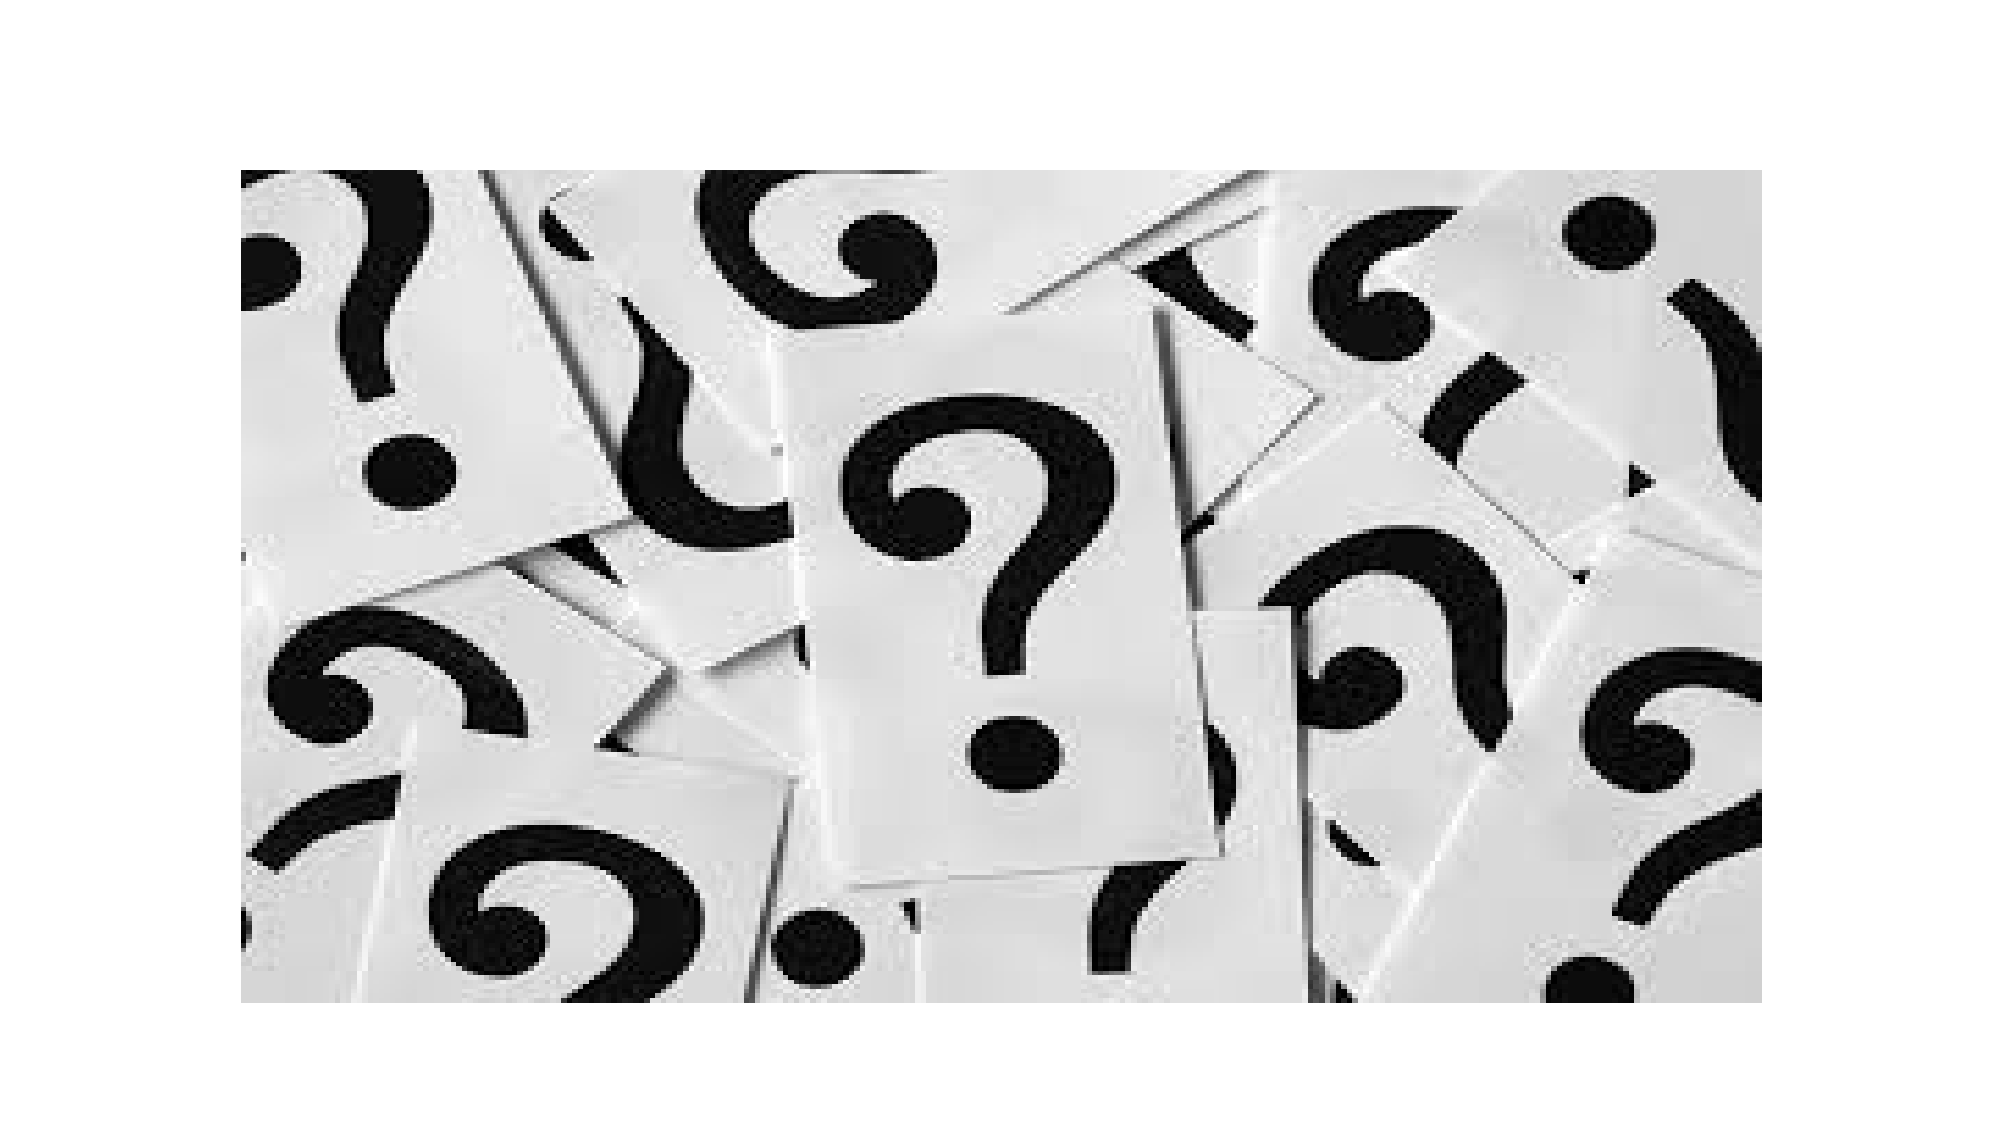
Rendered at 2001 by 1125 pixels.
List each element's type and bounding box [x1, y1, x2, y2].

picture [241, 170, 1762, 1003]
